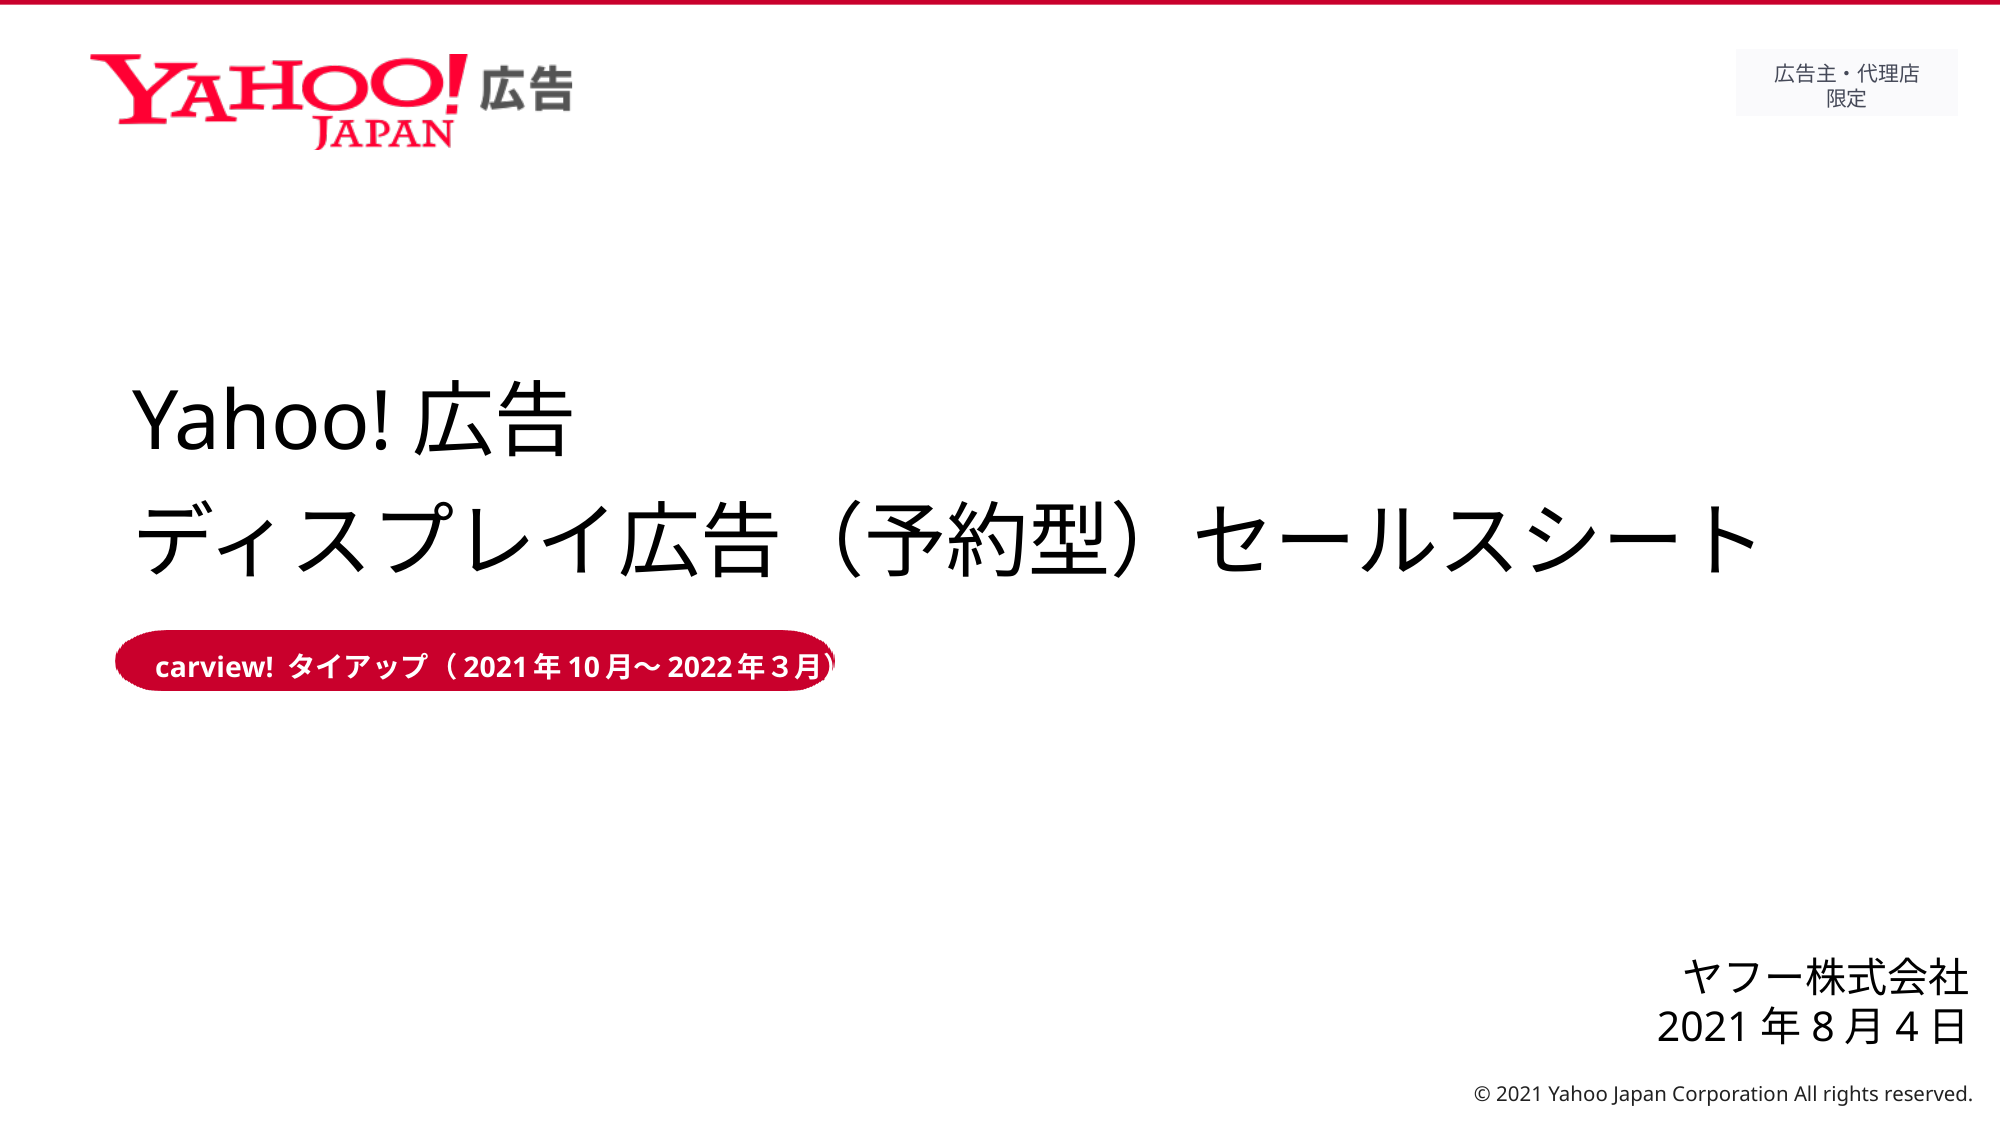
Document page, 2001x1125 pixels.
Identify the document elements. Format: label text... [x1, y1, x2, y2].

text_box Yahoo!広告 ディスプレイ広告（予約型）セールスシート [114, 314, 1820, 619]
picture [114, 630, 835, 691]
text_box ヤフー株式会社 2021年8月4日 [1570, 943, 1985, 1057]
text_box carview! タイアップ（2021年10月～2022年３月） [155, 640, 894, 713]
picture [90, 54, 573, 150]
text_box © 2021 Yahoo Japan Corporation All rights reserved. [1381, 1057, 1993, 1125]
text_box [0, 0, 2000, 5]
